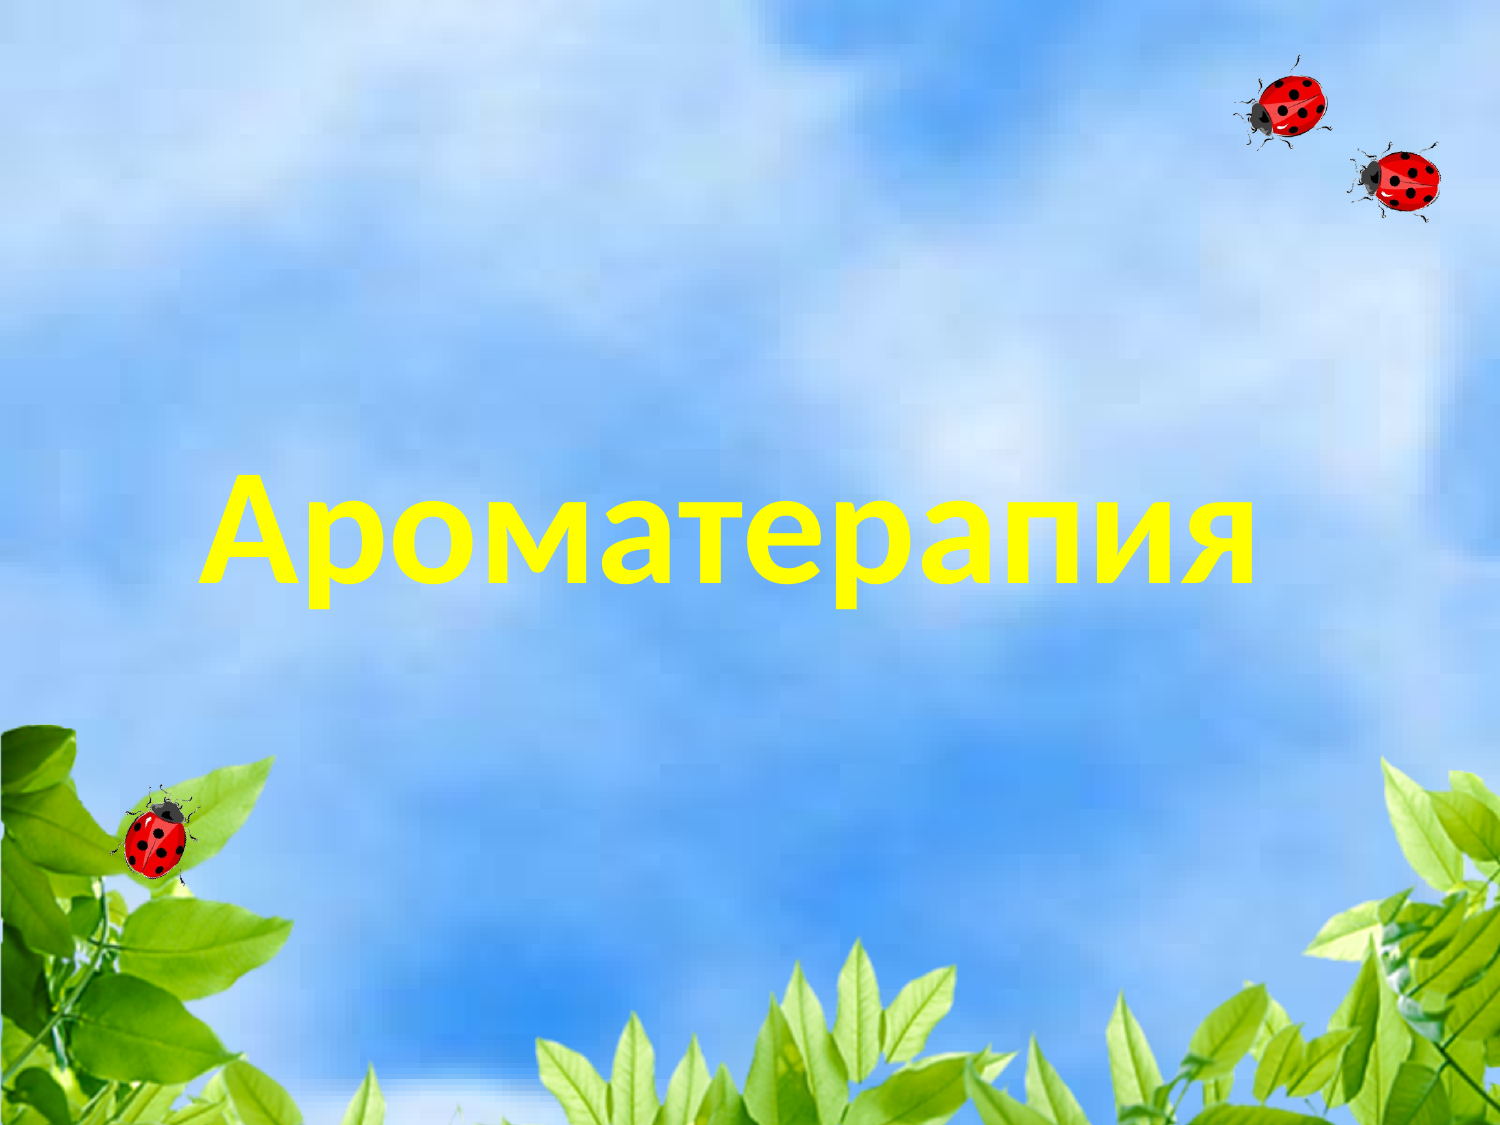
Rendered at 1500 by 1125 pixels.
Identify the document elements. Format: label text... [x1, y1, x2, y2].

picture [0, 0, 1500, 1125]
title Ароматерапия [75, 45, 1425, 988]
